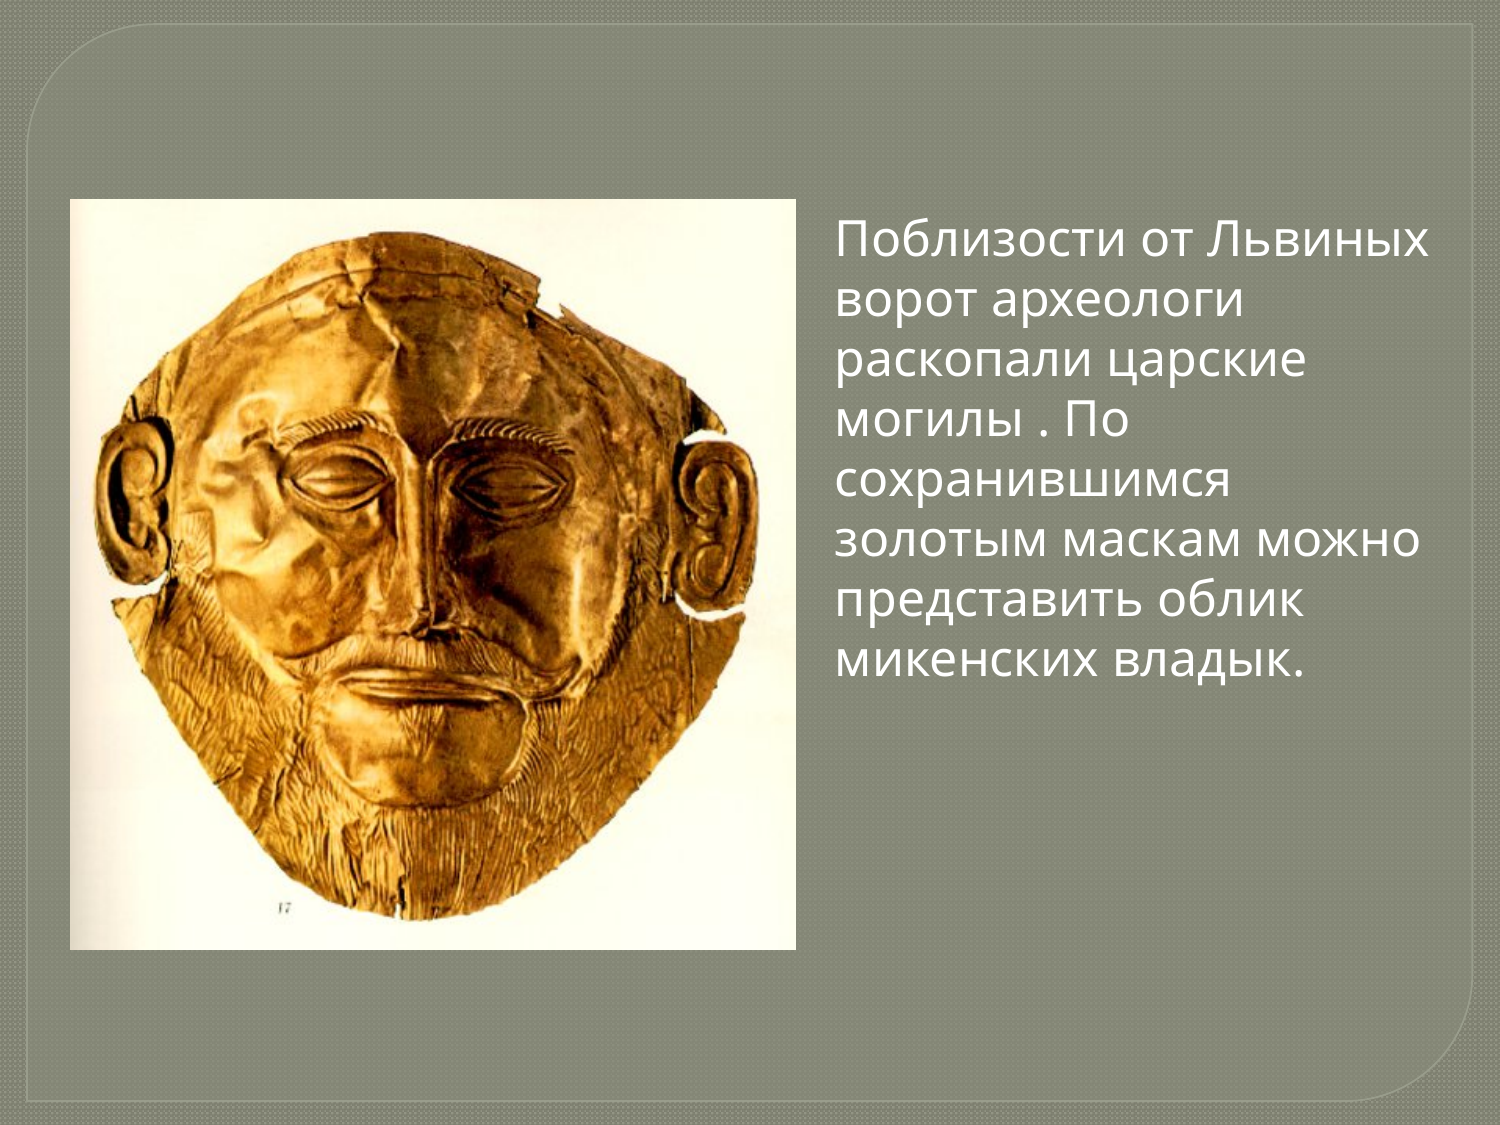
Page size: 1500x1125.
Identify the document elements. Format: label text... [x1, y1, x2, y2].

picture [70, 198, 796, 950]
text_box Поблизости от Львиных ворот археологи раскопали царские могилы . По сохранившимся золотым маскам можно представить облик микенских владык. [820, 199, 1454, 694]
